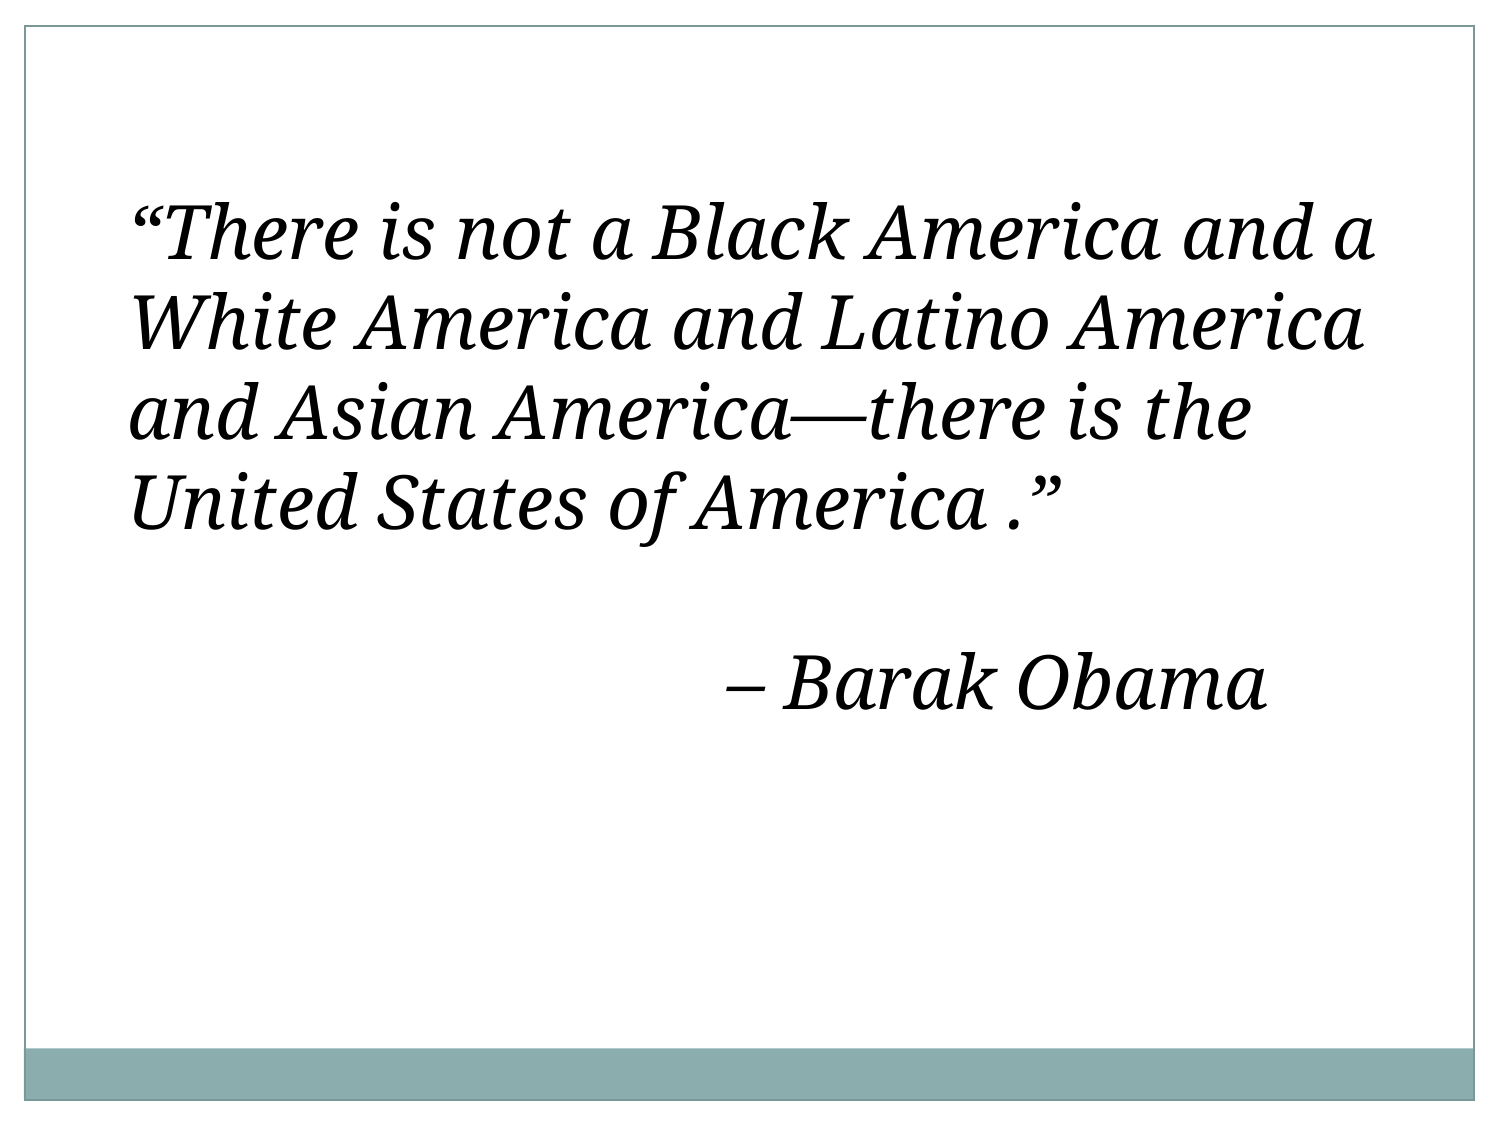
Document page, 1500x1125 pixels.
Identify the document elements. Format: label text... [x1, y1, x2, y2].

text_box “There is not a Black America and a White America and Latino America and Asian America—there is the United States of America .” – Barak Obama [112, 177, 1425, 732]
